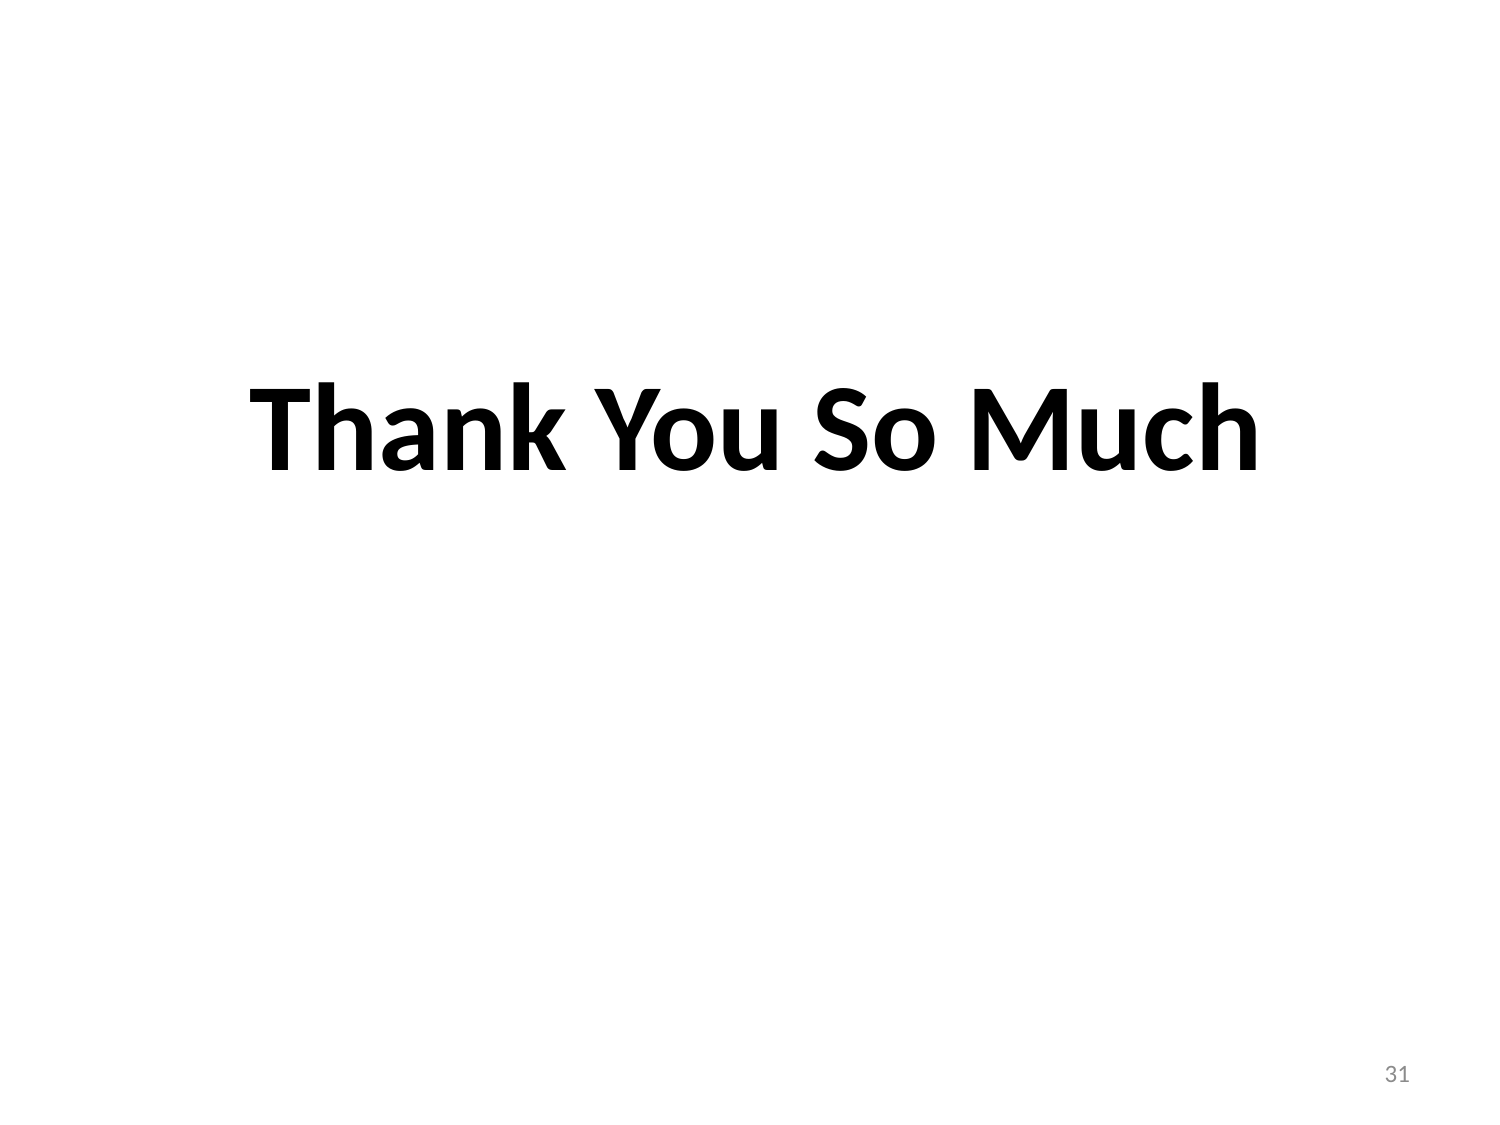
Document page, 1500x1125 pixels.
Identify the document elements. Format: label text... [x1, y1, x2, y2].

list Thank You So Much [50, 337, 1463, 713]
slide_number 31 [1074, 1042, 1425, 1103]
